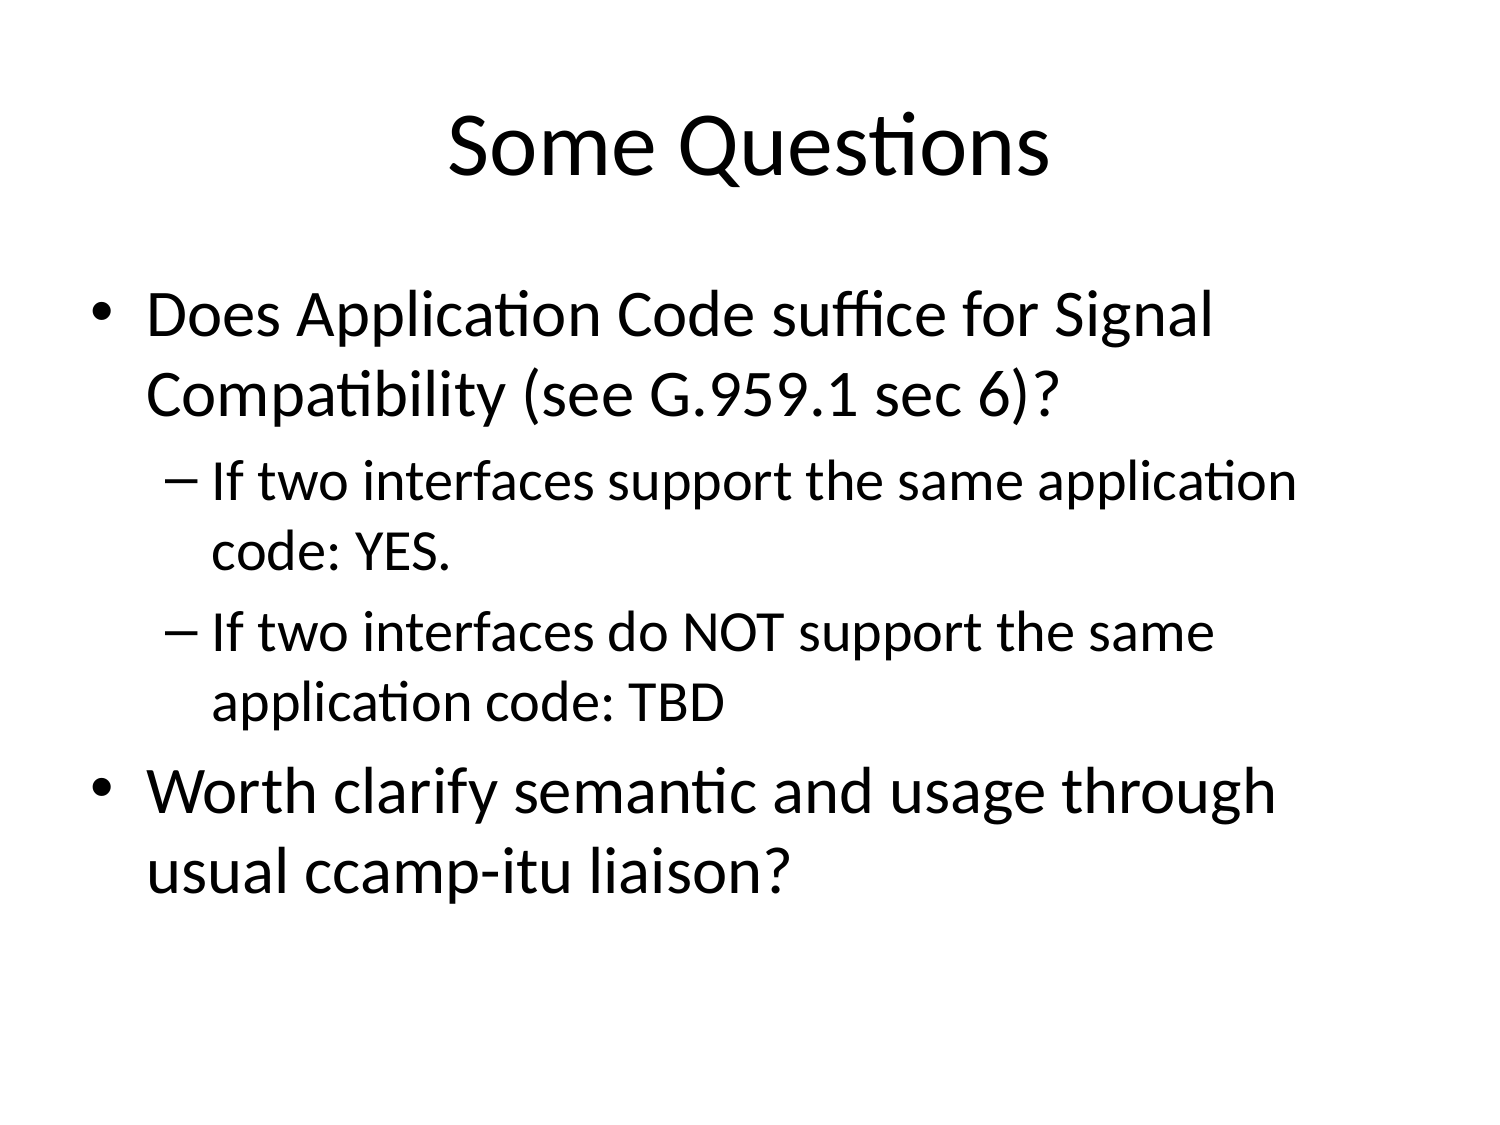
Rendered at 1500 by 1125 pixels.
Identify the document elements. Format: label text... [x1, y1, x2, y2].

list Does Application Code suffice for Signal Compatibility (see G.959.1 sec 6)? If two interfaces support the same application code: YES. If two interfaces do NOT support the same application code: TBD Worth clarify semantic and usage through usual ccamp-itu liaison? [75, 262, 1425, 1005]
title Some Questions [75, 45, 1425, 233]
